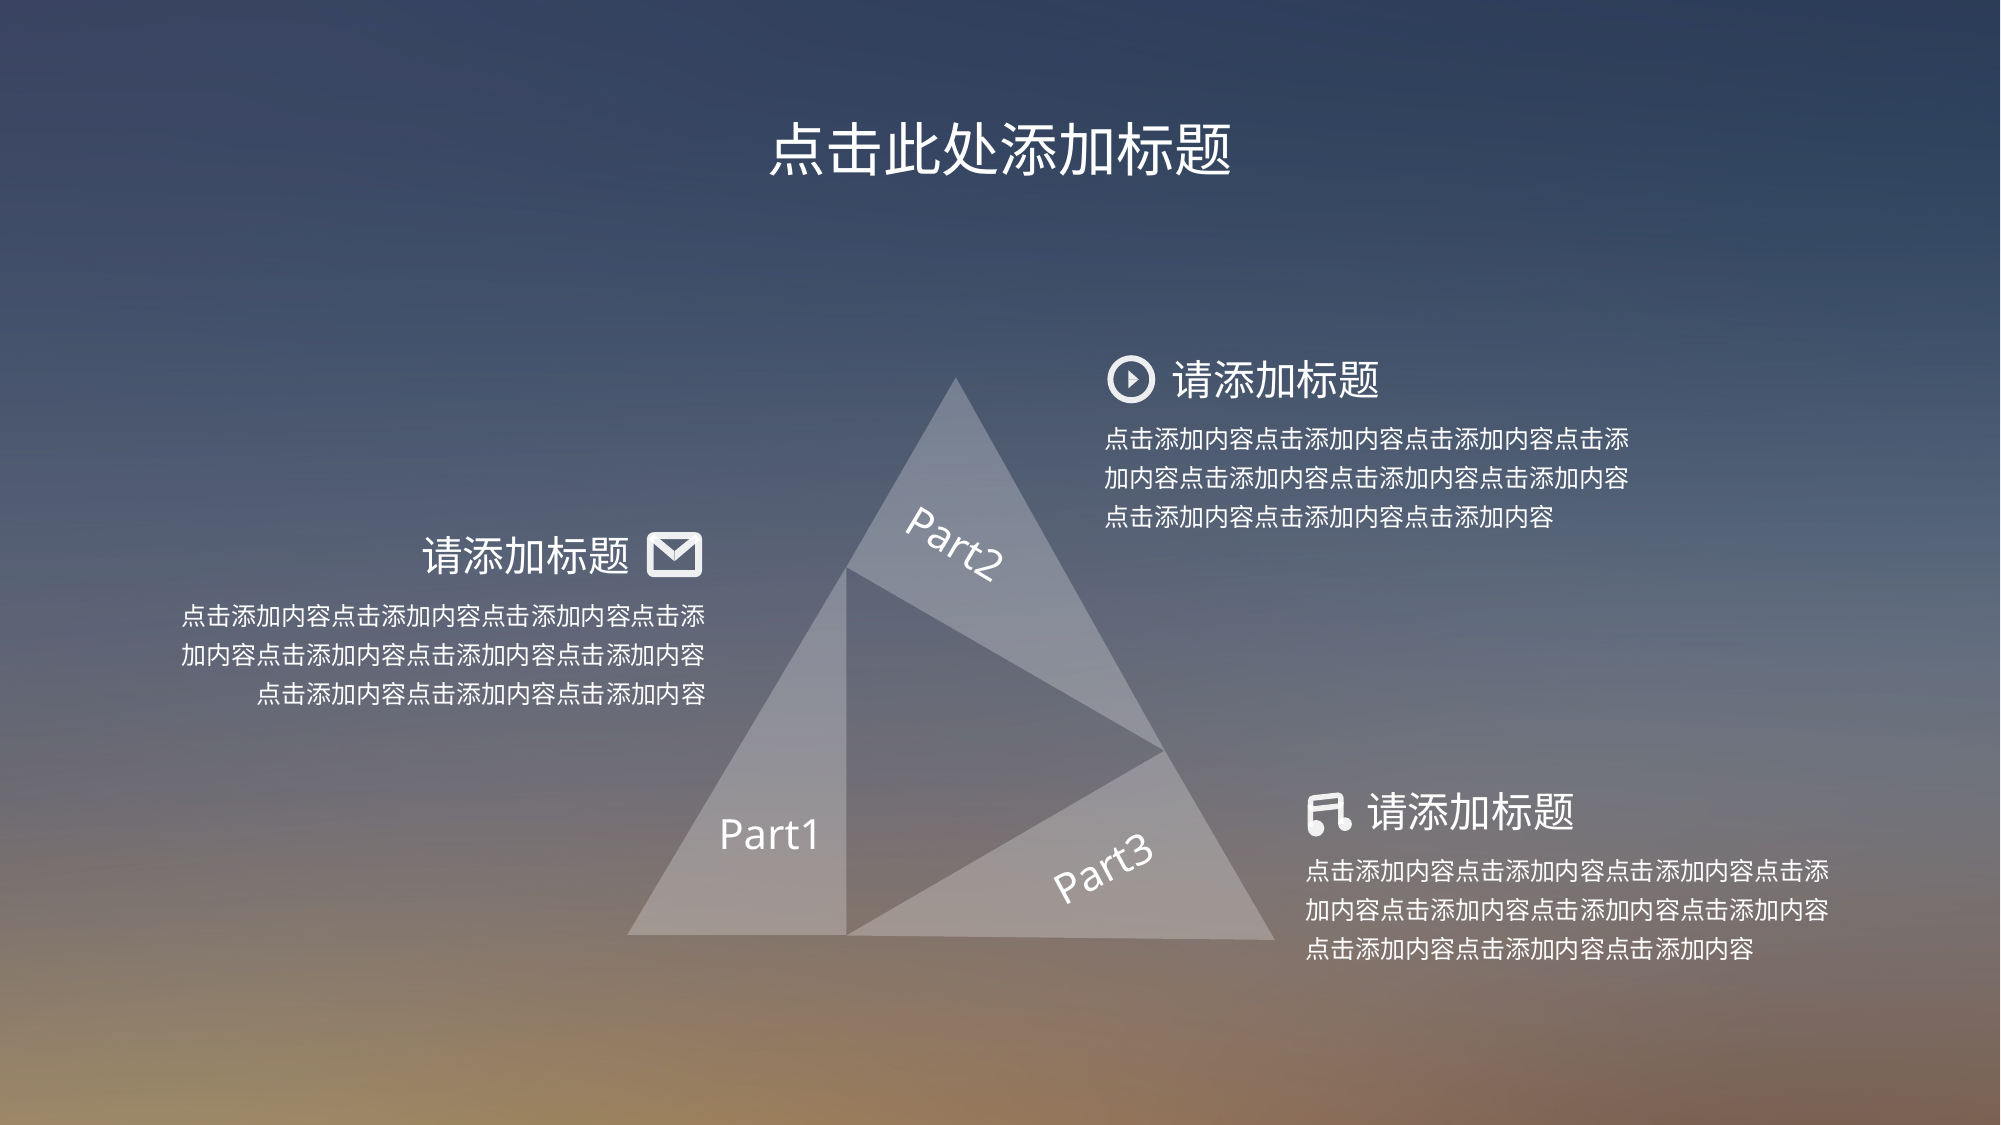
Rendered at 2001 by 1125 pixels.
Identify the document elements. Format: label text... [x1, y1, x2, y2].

text_box 点击此处添加标题 [742, 106, 1258, 191]
text_box Part2 [873, 474, 1040, 611]
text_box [646, 532, 703, 578]
picture [0, 0, 2001, 1125]
text_box 请添加标题 [1351, 778, 1867, 839]
text_box Part3 [1008, 795, 1198, 938]
text_box 点击添加内容点击添加内容点击添加内容点击添加内容点击添加内容点击添加内容点击添加内容点击添加内容点击添加内容点击添加内容 [1290, 839, 1868, 1010]
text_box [1307, 792, 1352, 837]
text_box [842, 749, 1277, 941]
text_box 请添加标题 [1156, 346, 1673, 411]
text_box [844, 375, 1166, 750]
text_box 点击添加内容点击添加内容点击添加内容点击添加内容点击添加内容点击添加内容点击添加内容点击添加内容点击添加内容点击添加内容 [1089, 406, 1667, 578]
text_box 请添加标题 [129, 521, 645, 587]
text_box Part1 [672, 800, 870, 866]
text_box [625, 857, 848, 936]
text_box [1107, 355, 1156, 404]
text_box [706, 568, 848, 800]
text_box 点击添加内容点击添加内容点击添加内容点击添加内容点击添加内容点击添加内容点击添加内容点击添加内容点击添加内容点击添加内容 [144, 583, 722, 755]
